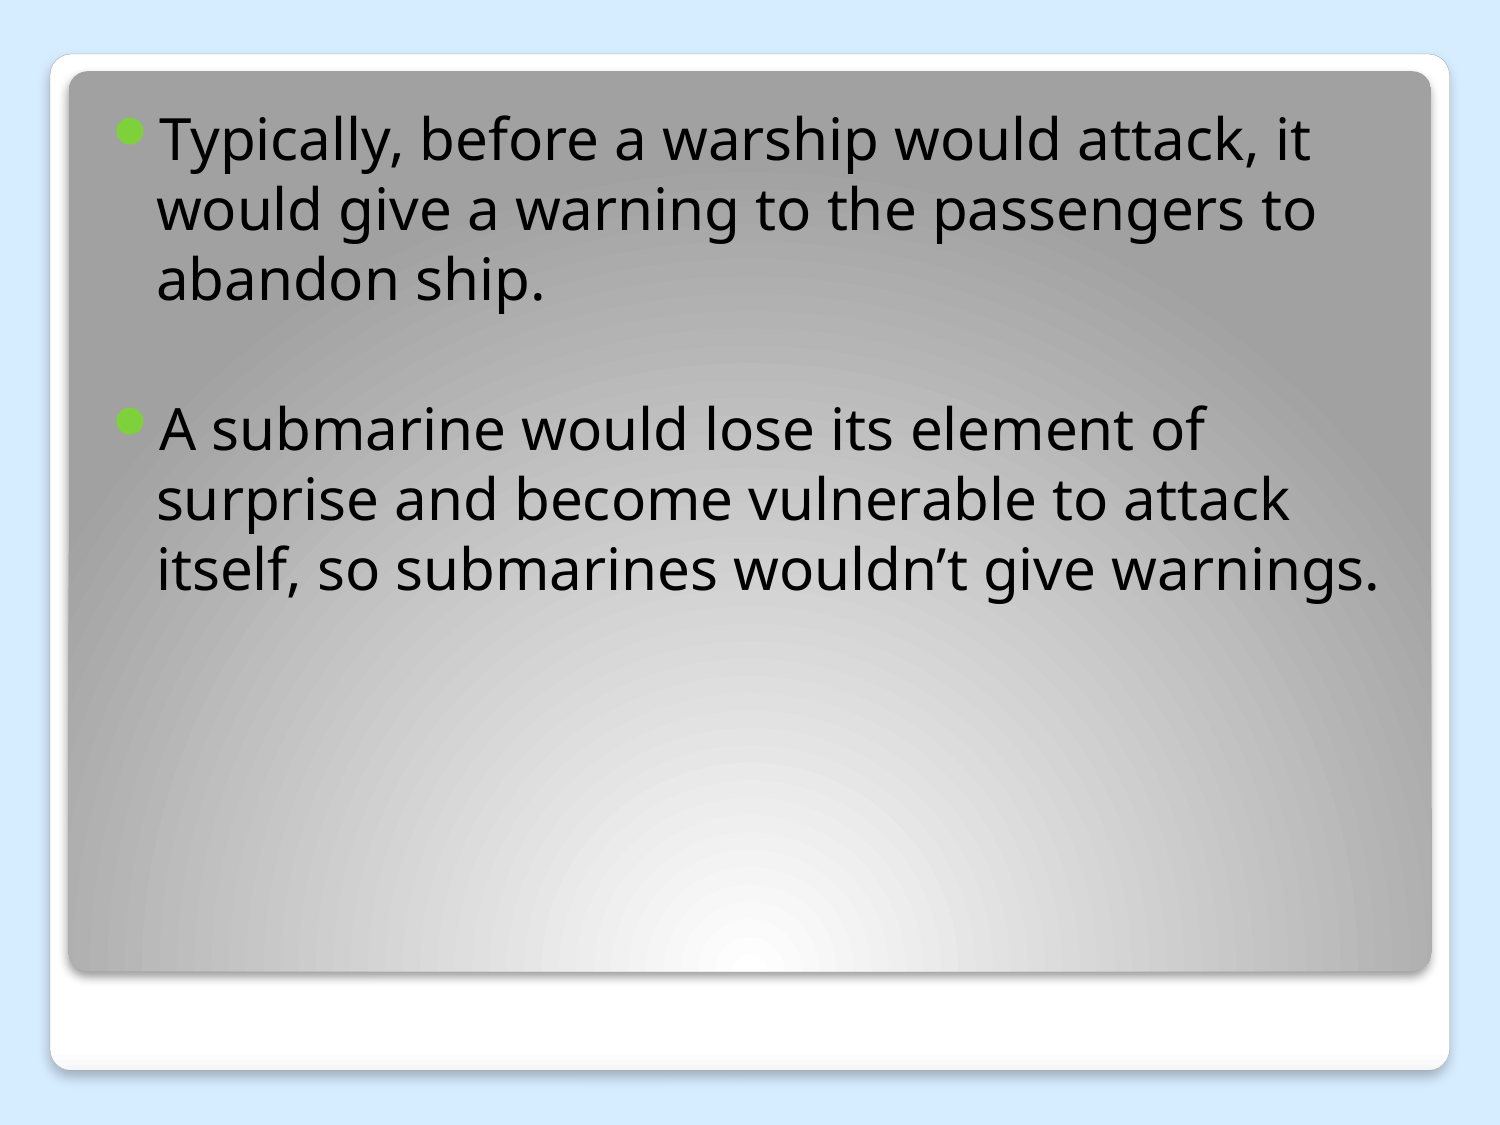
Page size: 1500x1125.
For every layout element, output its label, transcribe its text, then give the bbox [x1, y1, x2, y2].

list Typically, before a warship would attack, it would give a warning to the passengers to abandon ship. A submarine would lose its element of surprise and become vulnerable to attack itself, so submarines wouldn’t give warnings. [82, 86, 1425, 774]
